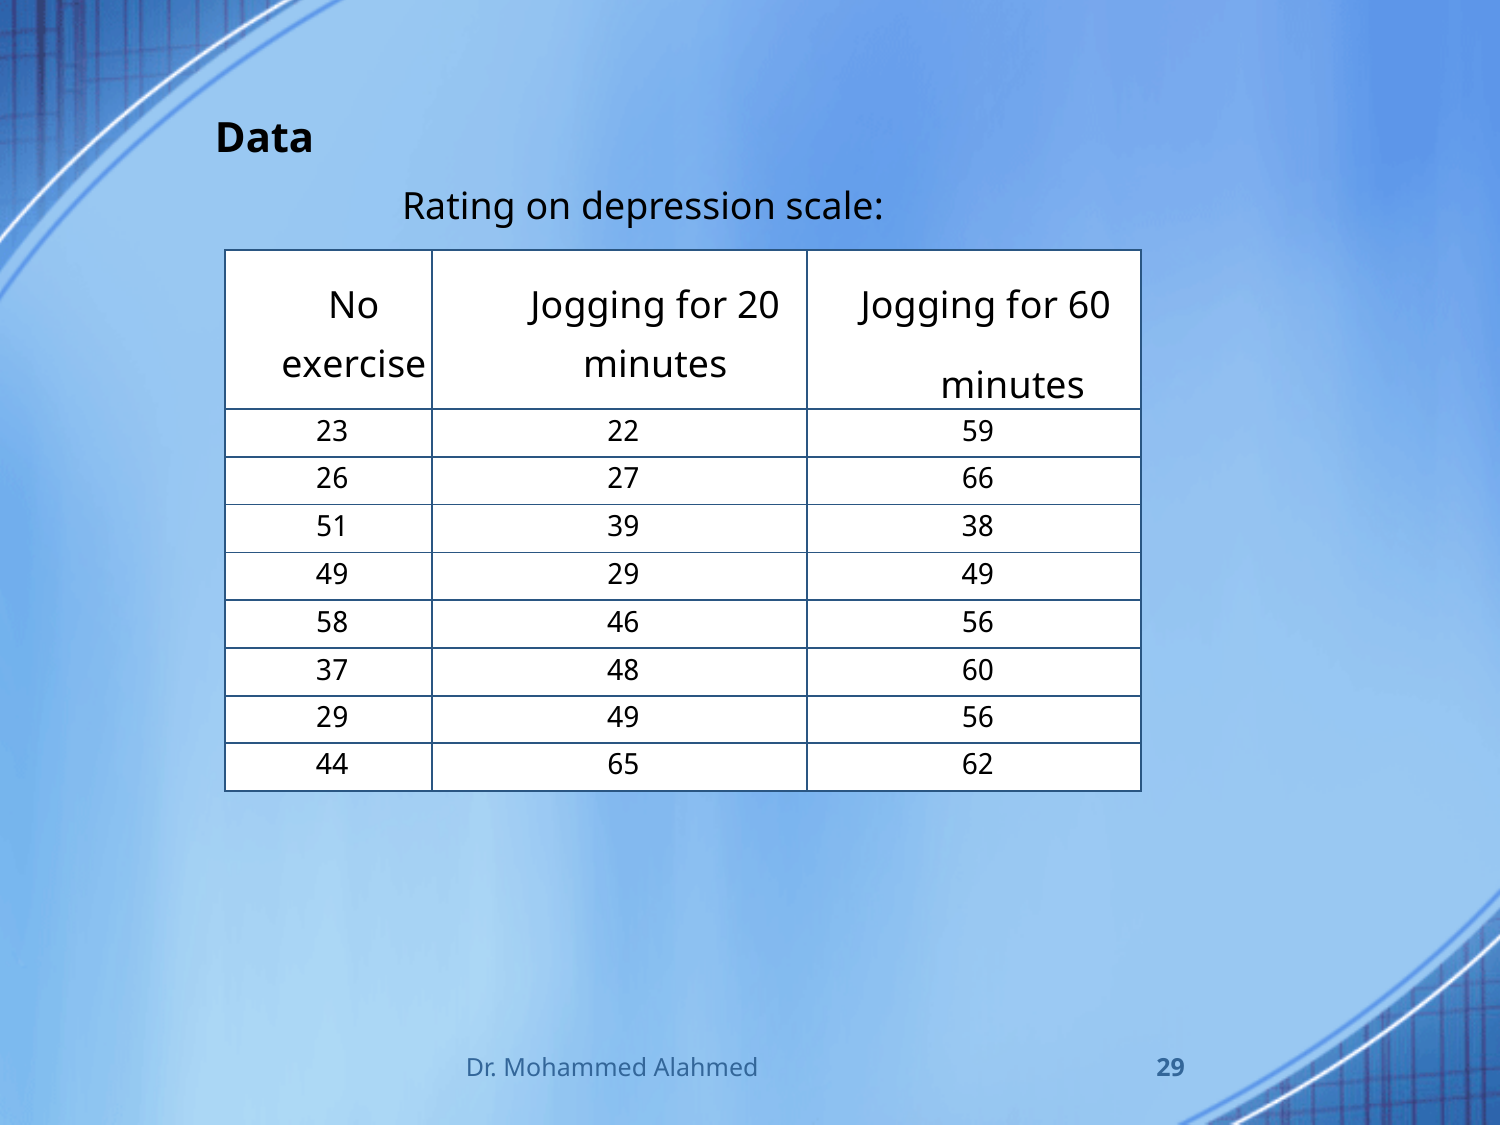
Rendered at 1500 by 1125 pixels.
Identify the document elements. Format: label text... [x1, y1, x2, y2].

table_cell 48 [433, 649, 806, 695]
table_header Jogging for 60 minutes [808, 251, 1140, 408]
table_cell 59 [808, 410, 1140, 456]
table_cell 23 [226, 410, 431, 456]
table_cell 60 [808, 649, 1140, 695]
table_cell 37 [226, 649, 431, 695]
table_cell 46 [433, 601, 806, 647]
table_cell 49 [226, 553, 431, 599]
table_cell 56 [808, 601, 1140, 647]
text_box Rating on depression scale: [387, 174, 899, 235]
table_cell 49 [433, 697, 806, 742]
slide_number 29 [887, 1037, 1201, 1100]
footer Dr. Mohammed Alahmed [374, 1037, 851, 1100]
table_cell 56 [808, 697, 1140, 742]
table_cell 29 [226, 697, 431, 742]
table_cell 26 [226, 458, 431, 504]
table_cell 66 [808, 458, 1140, 504]
table_cell 62 [808, 744, 1140, 790]
table_cell 49 [808, 553, 1140, 599]
text_box Data [200, 103, 675, 169]
picture [0, 0, 1500, 1125]
table_cell 38 [808, 505, 1140, 552]
table_cell 29 [433, 553, 806, 599]
table_header No exercise [226, 251, 431, 408]
table_cell 58 [226, 601, 431, 647]
table_cell 22 [433, 410, 806, 456]
table_cell 44 [226, 744, 431, 790]
table_cell 39 [433, 505, 806, 552]
table_cell 27 [433, 458, 806, 504]
table_cell 65 [433, 744, 806, 790]
table_header Jogging for 20 minutes [433, 251, 806, 408]
table_cell 51 [226, 505, 431, 552]
